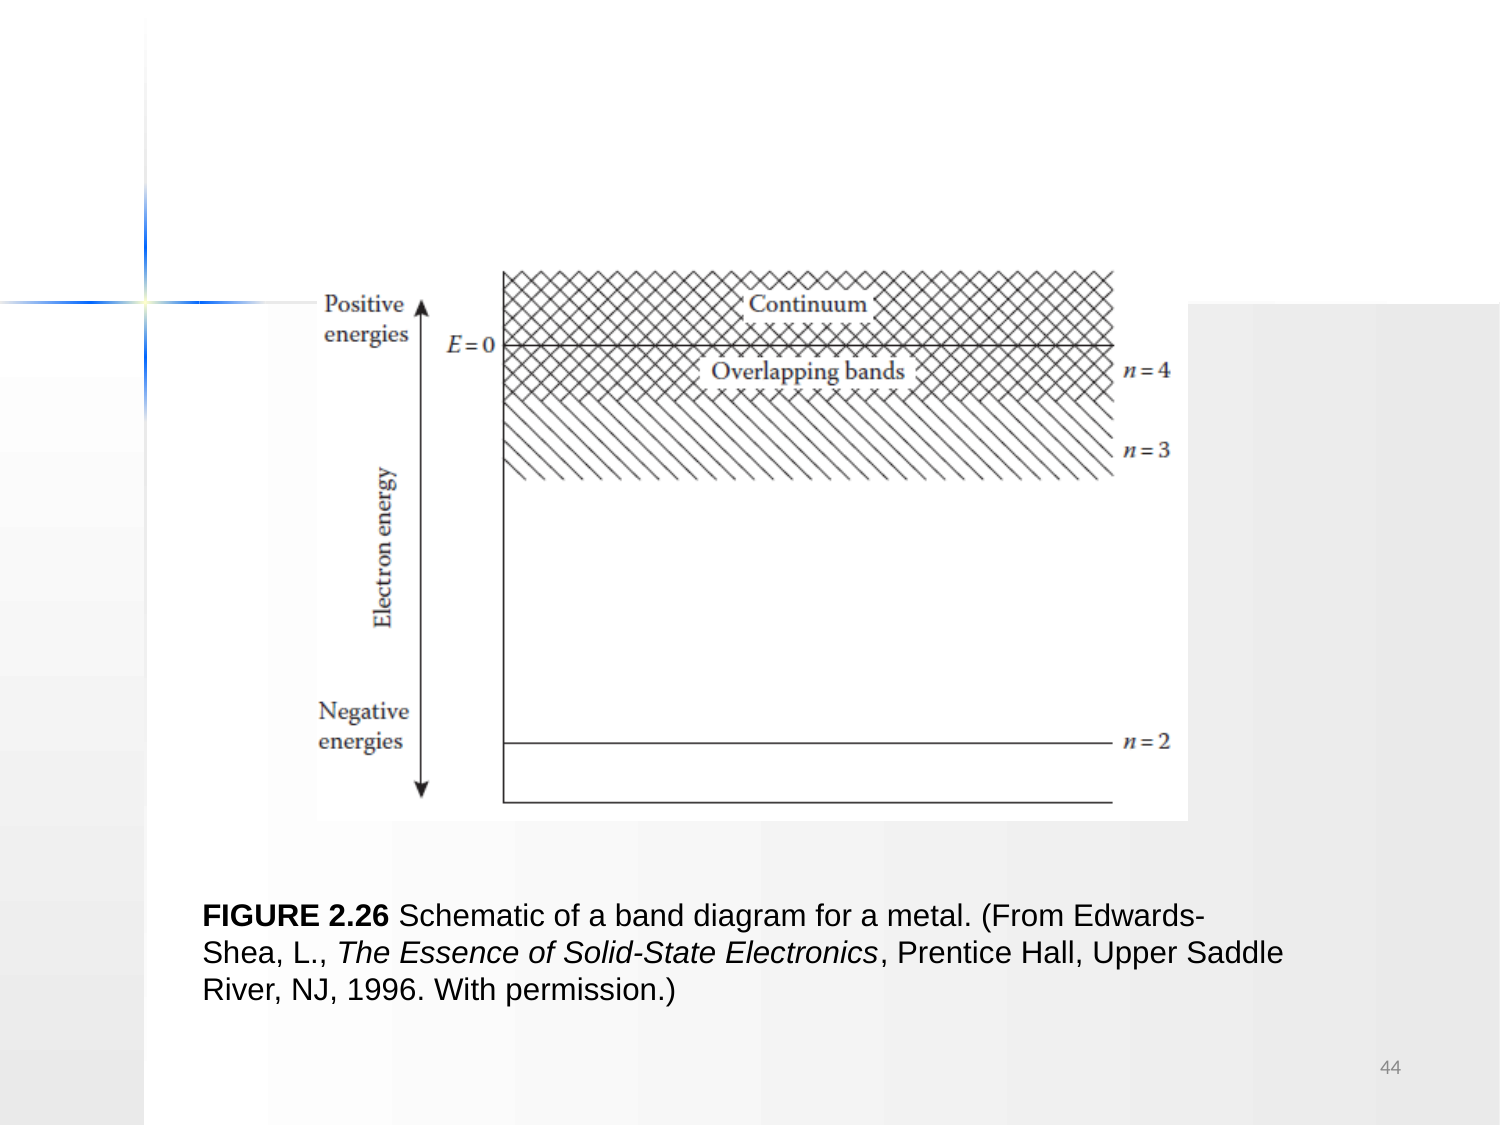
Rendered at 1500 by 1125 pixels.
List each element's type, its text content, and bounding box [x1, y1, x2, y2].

picture [316, 262, 1188, 821]
text_box FIGURE 2.26 Schematic of a band diagram for a metal. (From Edwards-Shea, L., The Essence of Solid-State Electronics, Prentice Hall, Upper Saddle River, NJ, 1996. With permission.) [187, 887, 1300, 1015]
